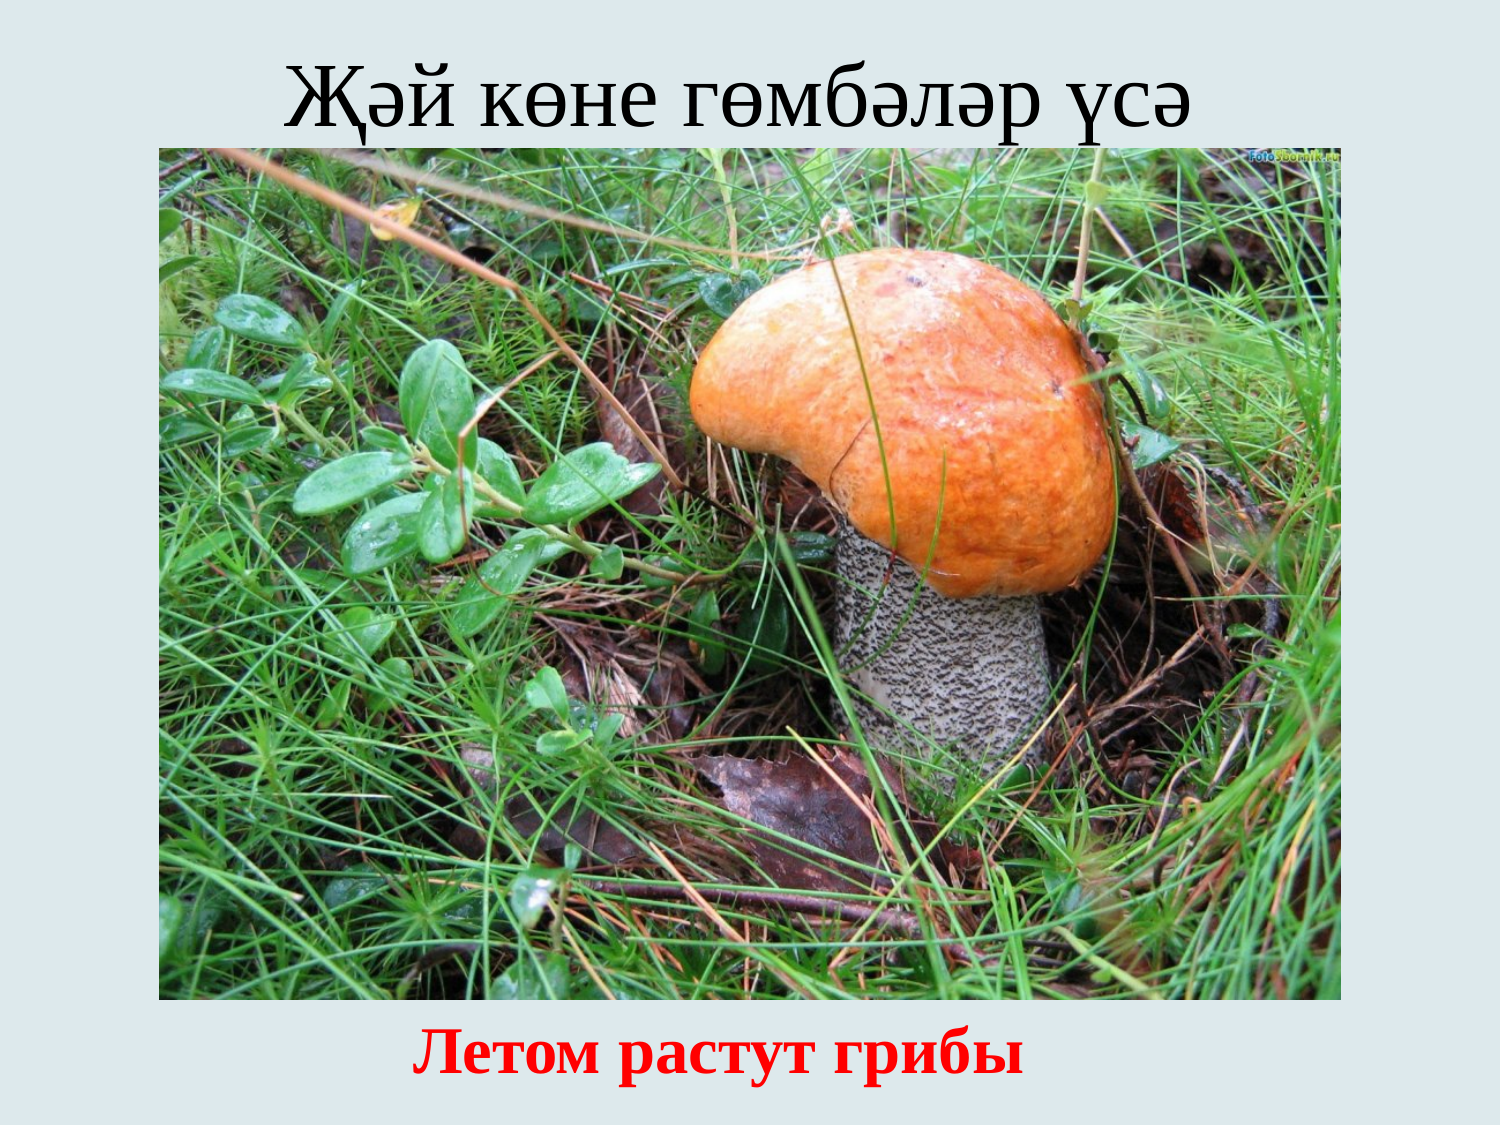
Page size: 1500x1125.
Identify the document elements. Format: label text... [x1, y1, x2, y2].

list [159, 148, 1341, 1000]
text_box Летом растут грибы [398, 1008, 1040, 1095]
title Җәй көне гөмбәләр үсә [64, 19, 1415, 161]
